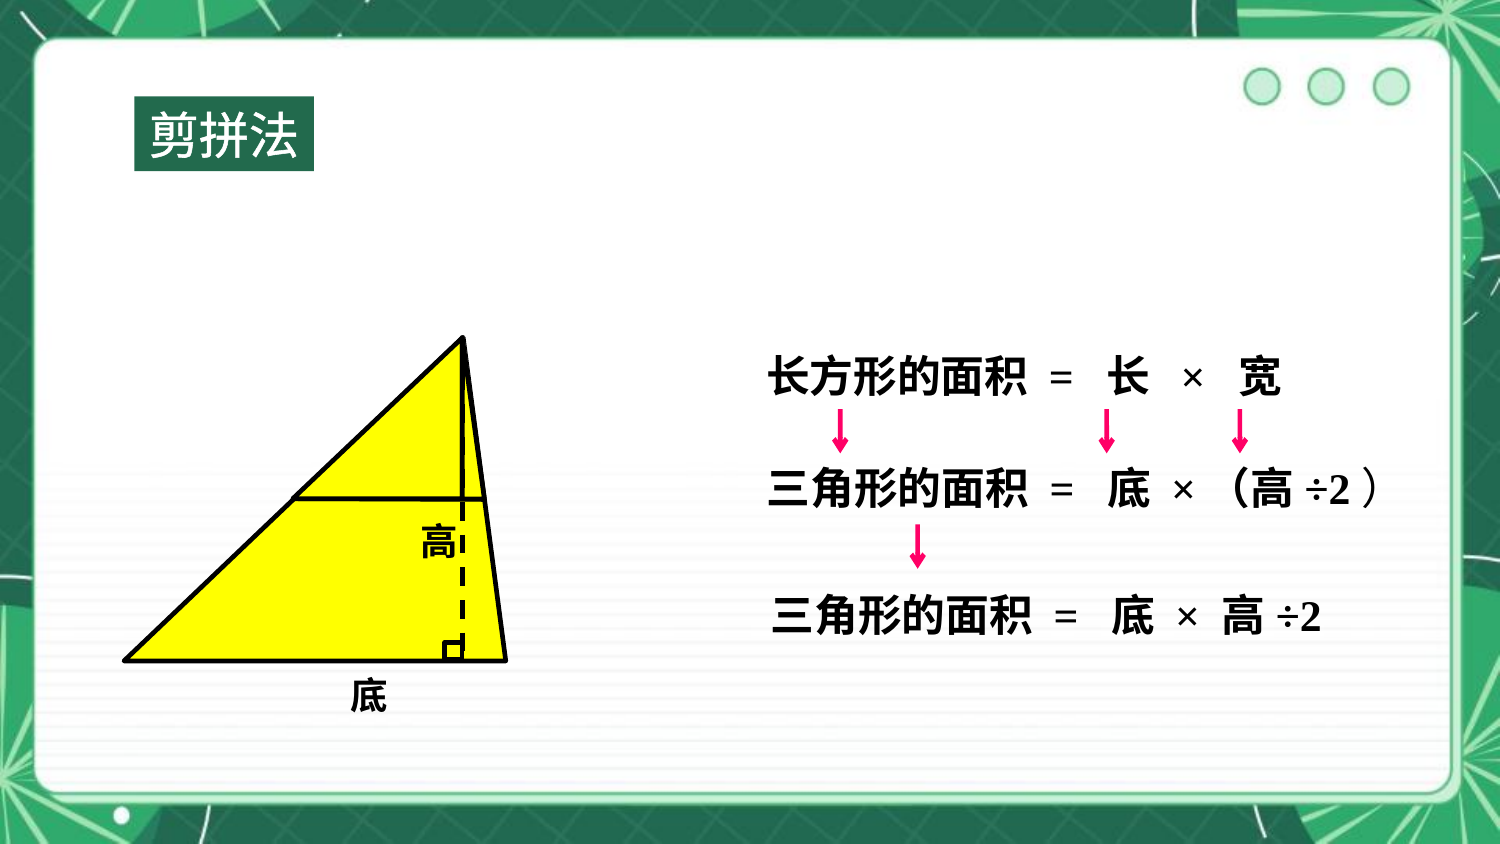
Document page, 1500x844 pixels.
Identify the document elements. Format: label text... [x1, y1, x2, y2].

text_box [444, 642, 462, 660]
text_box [757, 524, 1335, 649]
text_box 长方形的面积 = 长 × 宽 [751, 341, 1365, 409]
text_box 底 [335, 664, 404, 725]
text_box 高 [405, 510, 462, 571]
text_box 高 [463, 510, 473, 571]
picture [0, 0, 1500, 844]
text_box [292, 339, 462, 499]
text_box 剪拼法 [134, 96, 314, 172]
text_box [751, 409, 1435, 522]
text_box [123, 499, 462, 661]
text_box [463, 357, 485, 498]
text_box [463, 502, 506, 661]
